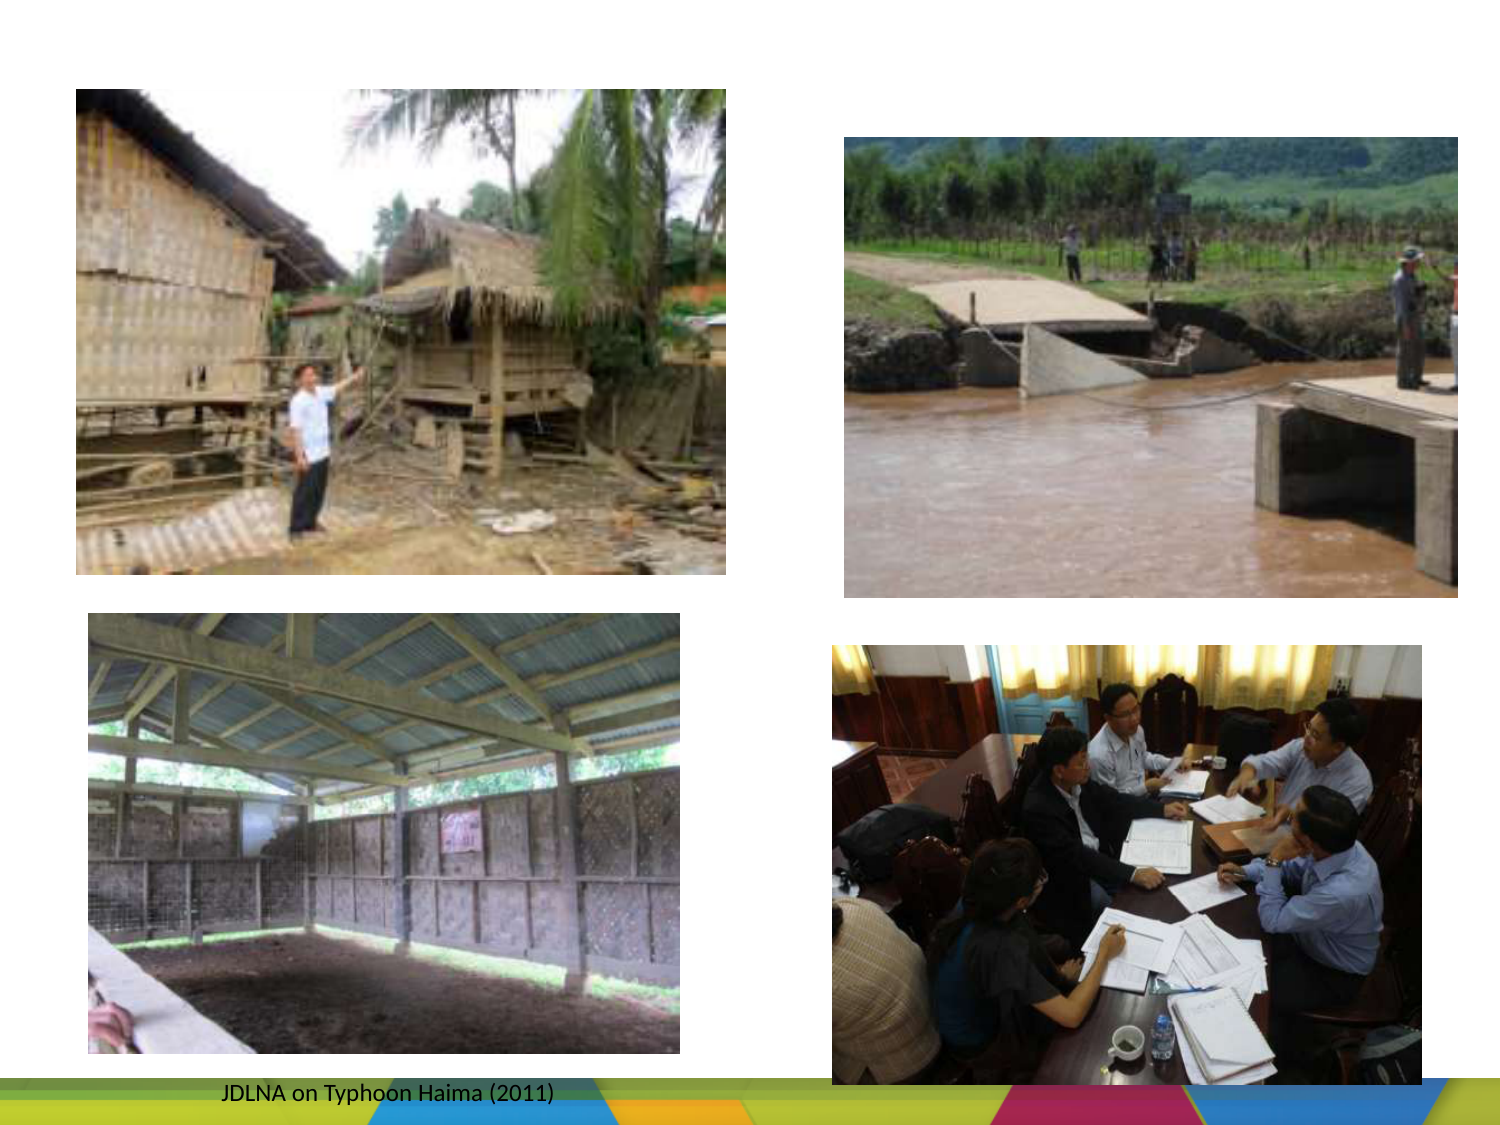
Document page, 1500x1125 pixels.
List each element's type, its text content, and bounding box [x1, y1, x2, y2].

text_box JDLNA on Typhoon Haima (2011) [206, 1068, 798, 1114]
picture [0, 644, 1500, 1125]
picture [844, 136, 1459, 599]
picture [88, 613, 680, 1055]
picture [76, 89, 726, 575]
